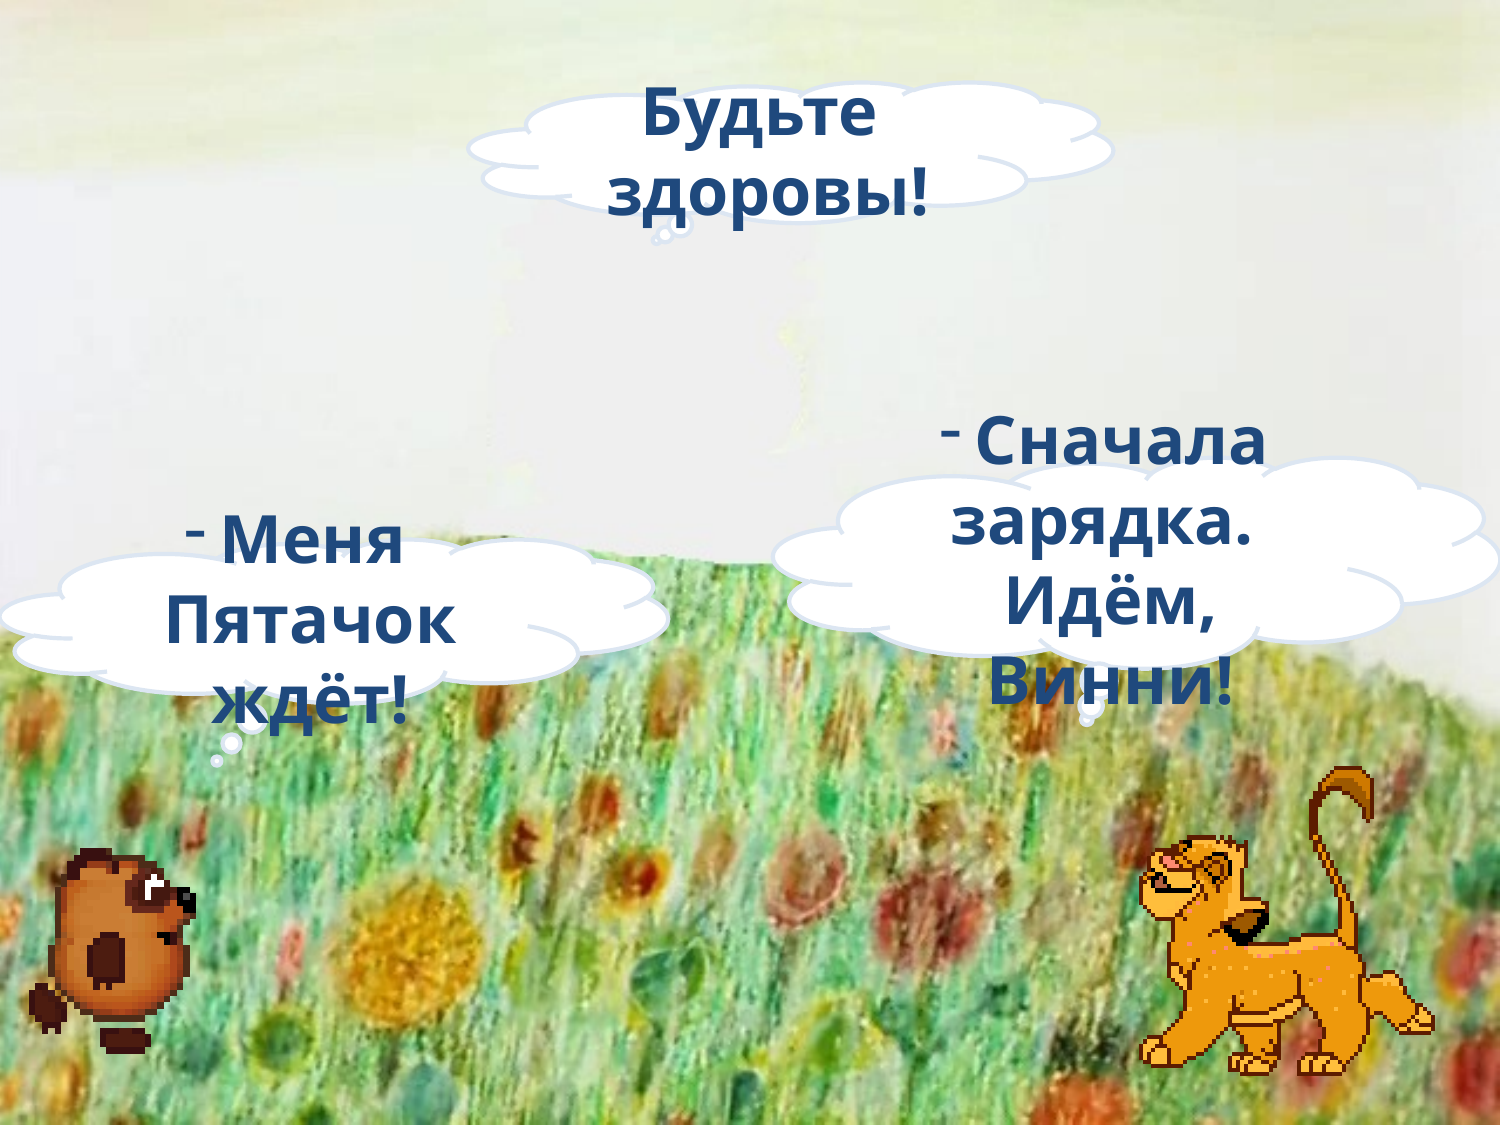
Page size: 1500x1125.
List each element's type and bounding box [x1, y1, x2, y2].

picture [0, 0, 1500, 1125]
text_box [23, 831, 247, 1062]
text_box [1066, 738, 1500, 1091]
